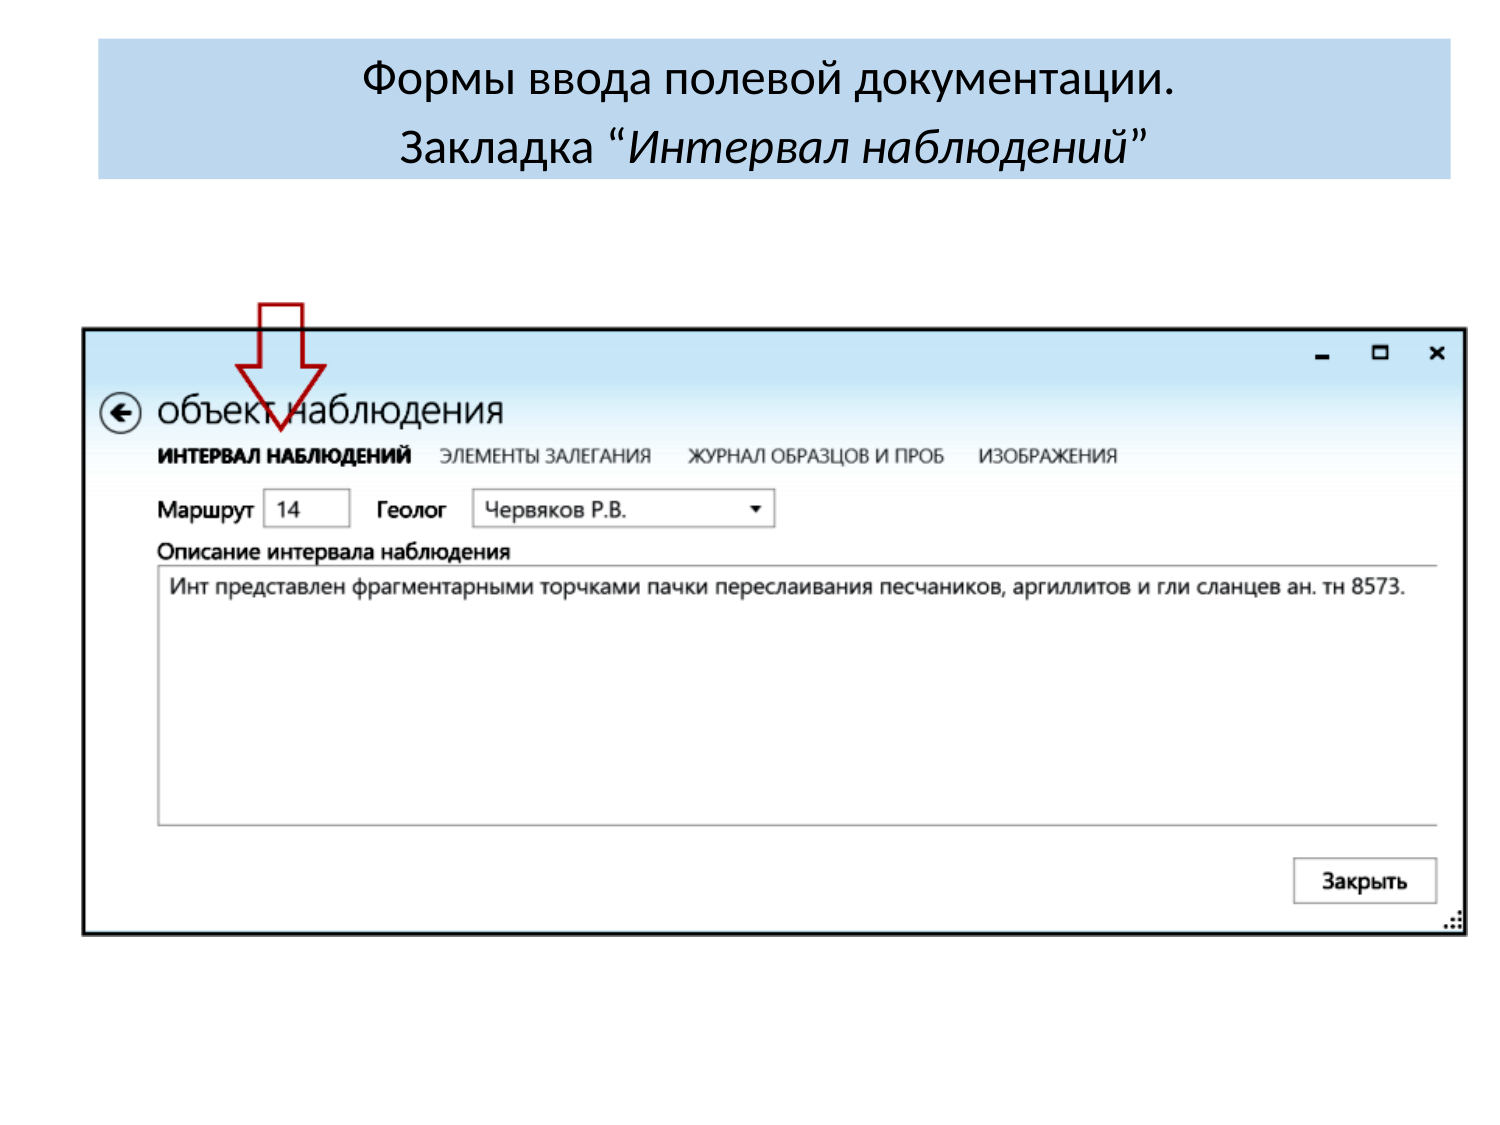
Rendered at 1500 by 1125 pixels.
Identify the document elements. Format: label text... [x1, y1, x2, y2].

picture [81, 302, 1468, 937]
text_box Формы ввода полевой документации. Закладка “Интервал наблюдений” [98, 38, 1451, 180]
